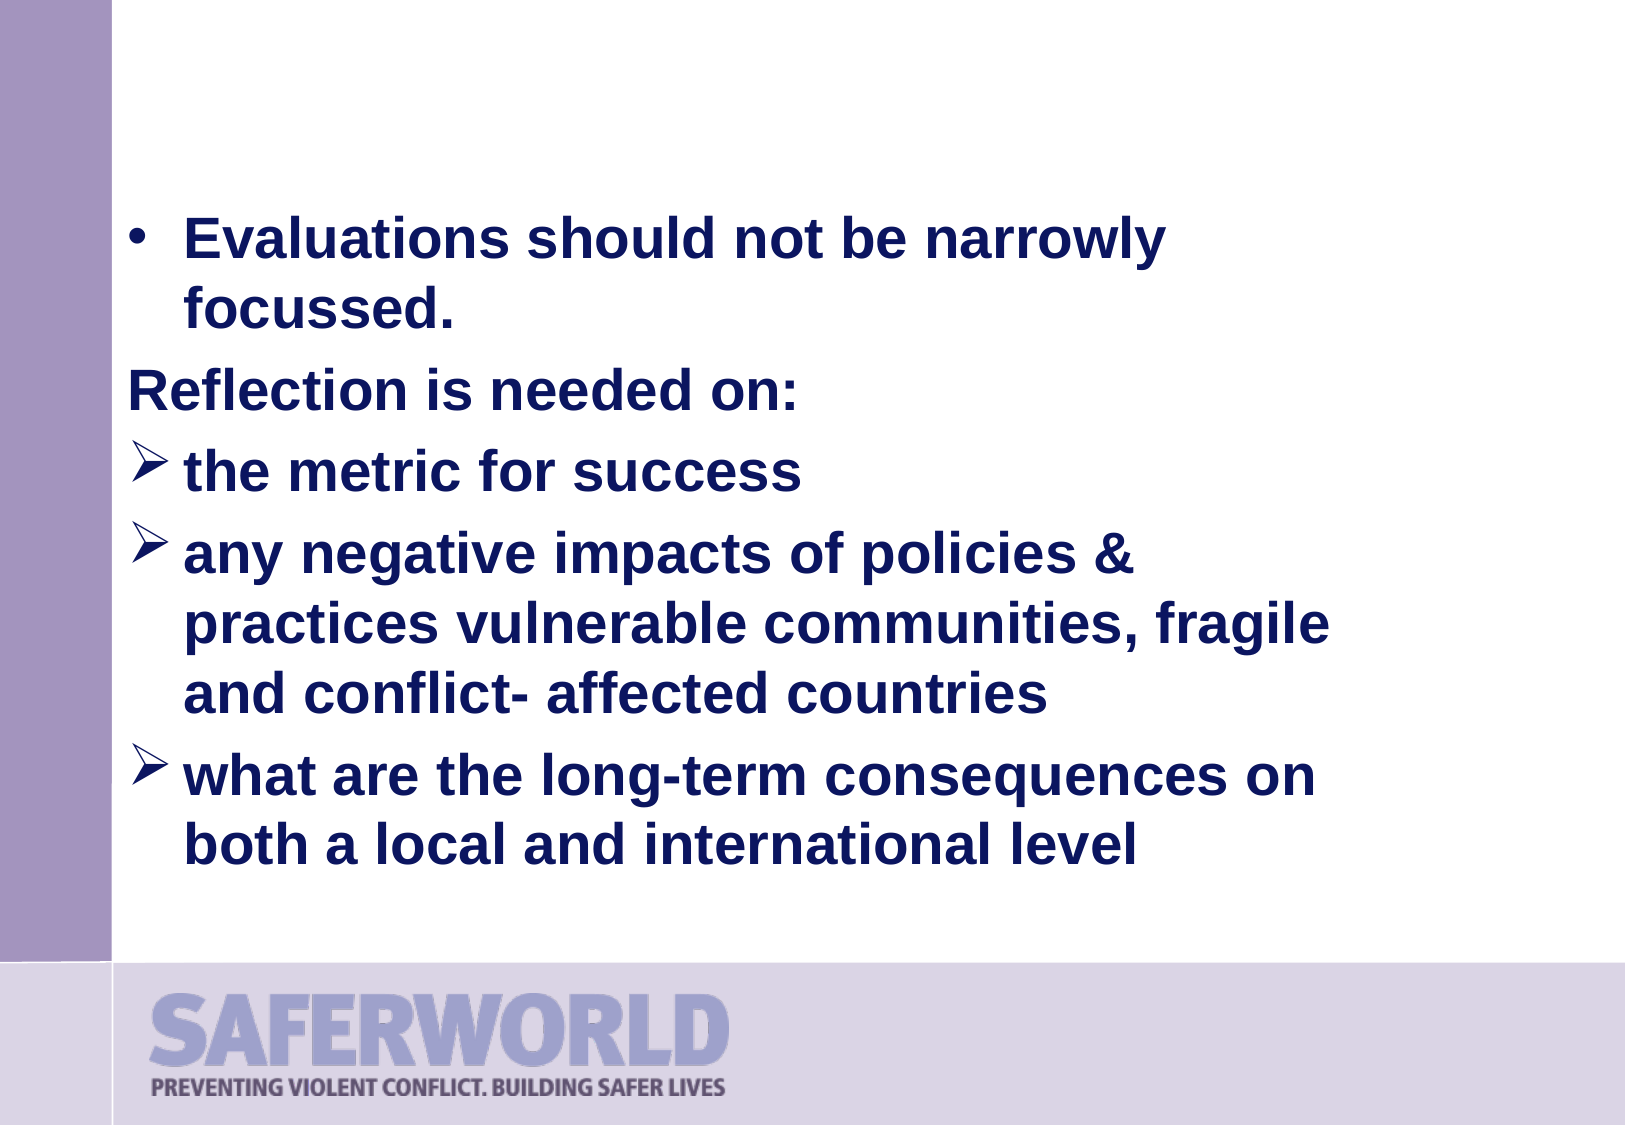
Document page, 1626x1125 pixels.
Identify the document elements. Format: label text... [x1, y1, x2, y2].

list Evaluations should not be narrowly focussed. Reflection is needed on: the metric for success any negative impacts of policies & practices vulnerable communities, fragile and conflict- affected countries what are the long-term consequences on both a local and international level [127, 200, 1347, 929]
picture [149, 993, 729, 1096]
